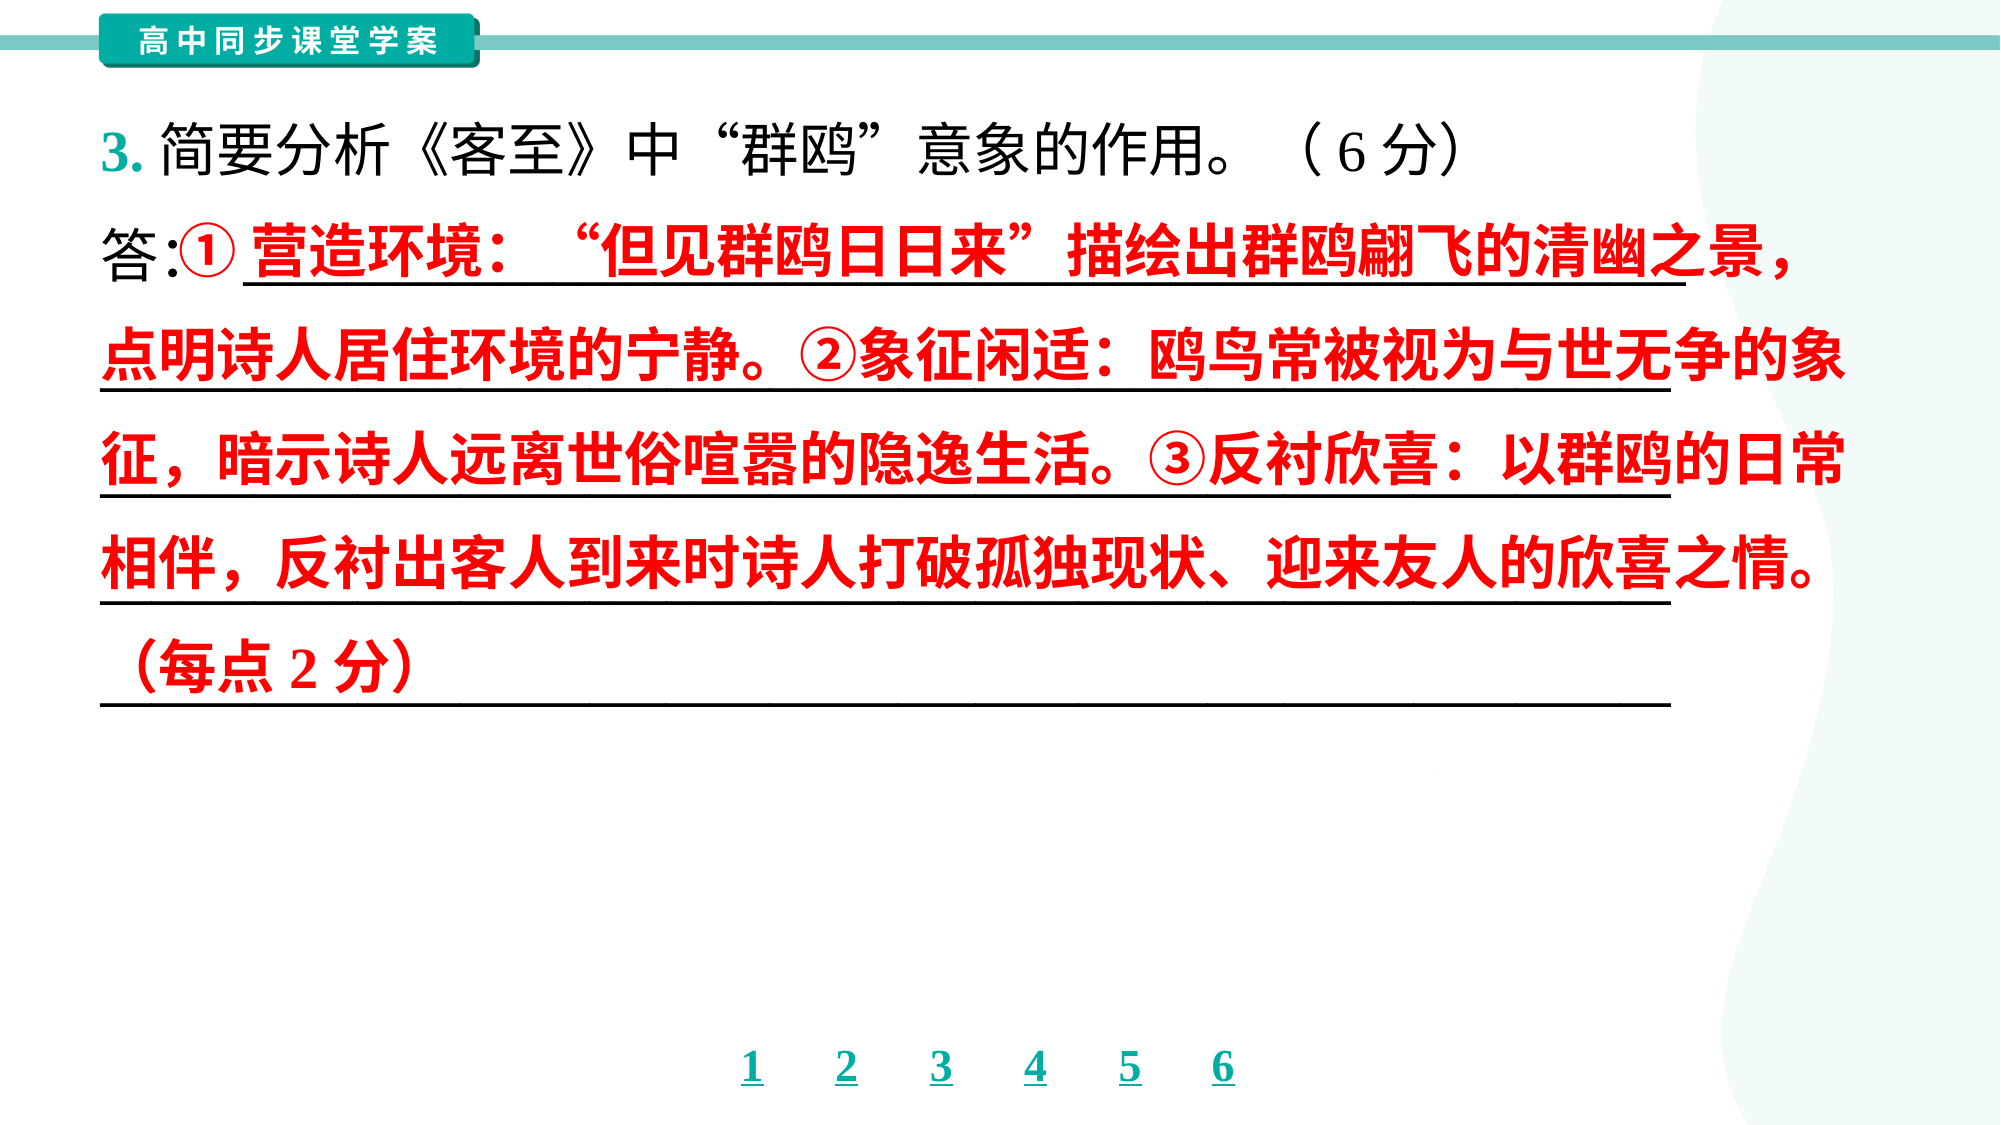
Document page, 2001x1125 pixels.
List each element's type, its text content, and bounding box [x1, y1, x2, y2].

text_box 3.简要分析《客至》中“群鸥”意象的作用。（6分） 答： ________________________________________________________ _____________________________________________________________ _____________________________________________________________ _____________________________________________________________ _____________________________________________________________ [100, 76, 1899, 179]
picture [0, 0, 2000, 1125]
text_box 3.简要分析《客至》中“群鸥”意象的作用。（6分） 答： ________________________________________________________ _____________________________________________________________ _____________________________________________________________ _____________________________________________________________ _____________________________________________________________ [100, 689, 1899, 695]
text_box ①营造环境：“但见群鸥日日来”描绘出群鸥翩飞的清幽之景， 点明诗人居住环境的宁静。②象征闲适：鸥鸟常被视为与世无争的象 征，暗示诗人远离世俗喧嚣的隐逸生活。③反衬欣喜：以群鸥的日常 相伴，反衬出客人到来时诗人打破孤独现状、迎来友人的欣喜之情。 （每点2分） [100, 179, 1899, 689]
